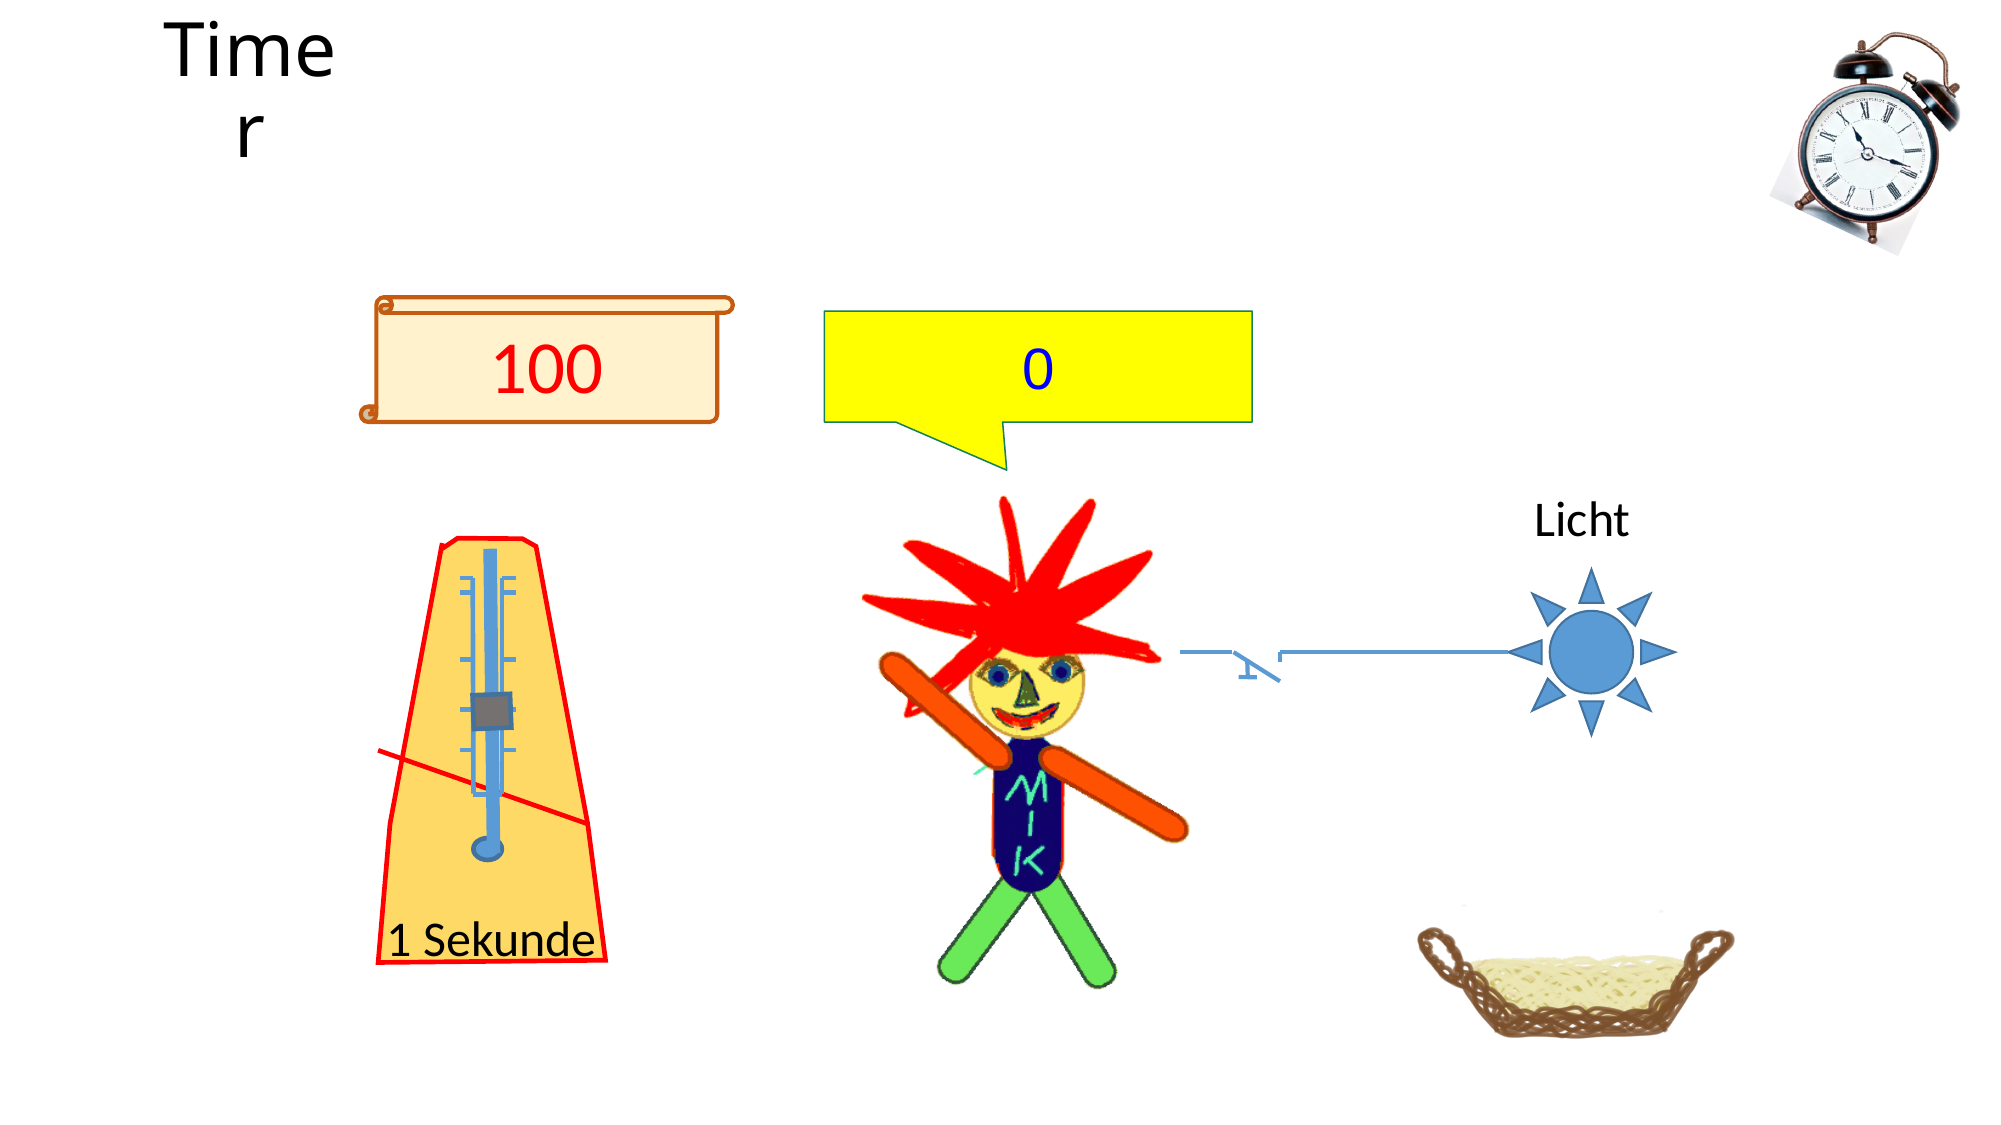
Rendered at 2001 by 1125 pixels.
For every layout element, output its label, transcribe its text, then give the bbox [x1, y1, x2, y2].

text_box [382, 306, 390, 311]
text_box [1206, 569, 1675, 735]
text_box 0 [824, 311, 1253, 471]
picture [1769, 0, 1990, 257]
picture [840, 478, 1206, 1004]
text_box Licht [1519, 478, 1646, 554]
title Timer [139, 108, 361, 182]
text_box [363, 408, 374, 420]
text_box 100 [359, 296, 734, 424]
text_box [409, 537, 569, 714]
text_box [226, 714, 761, 980]
picture [1382, 892, 1770, 1107]
